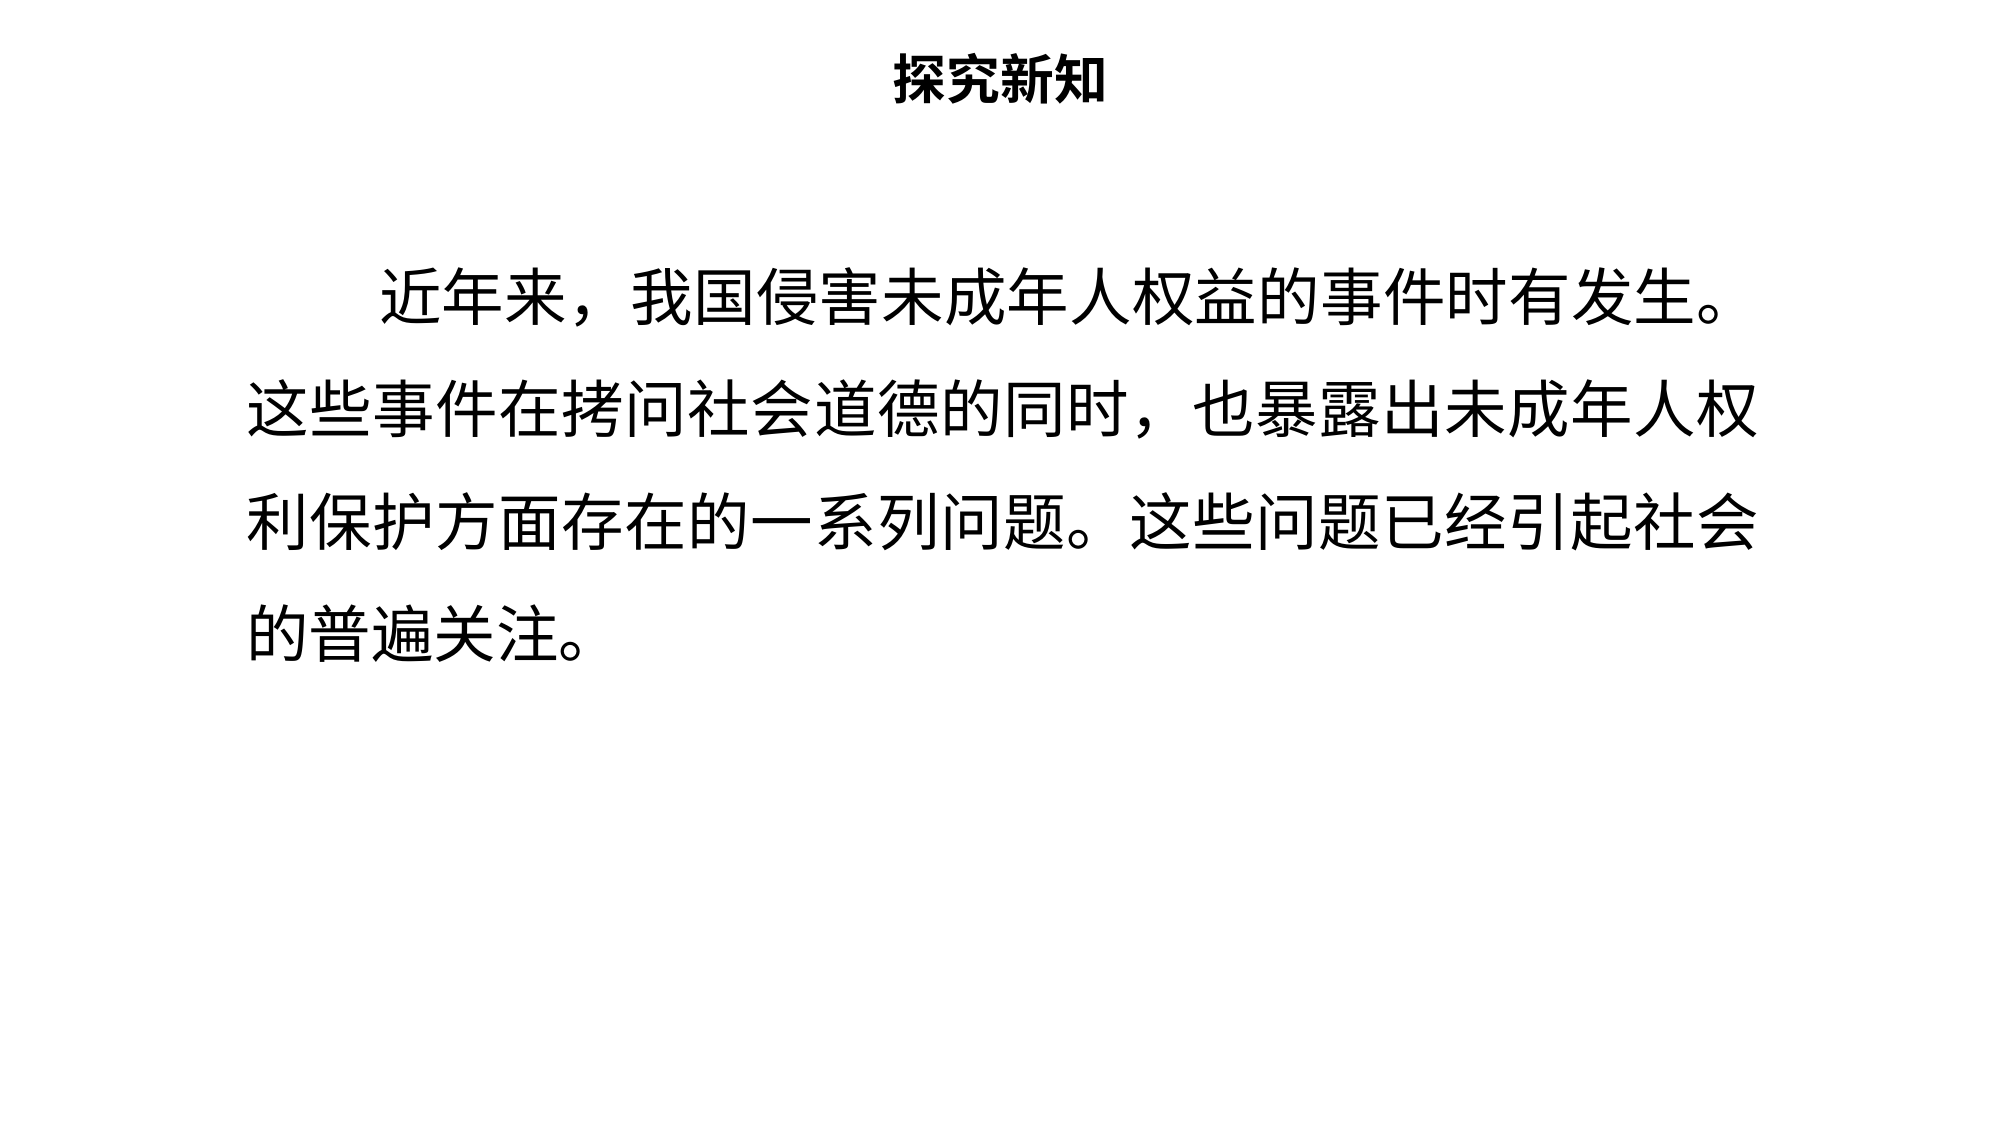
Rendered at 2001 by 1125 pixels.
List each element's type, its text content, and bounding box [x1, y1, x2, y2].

text_box 近年来，我国侵害未成年人权益的事件时有发生。这些事件在拷问社会道德的同时，也暴露出未成年人权利保护方面存在的一系列问题。这些问题已经引起社会的普遍关注。 [231, 213, 1776, 566]
title 探究新知 [193, 38, 1808, 119]
